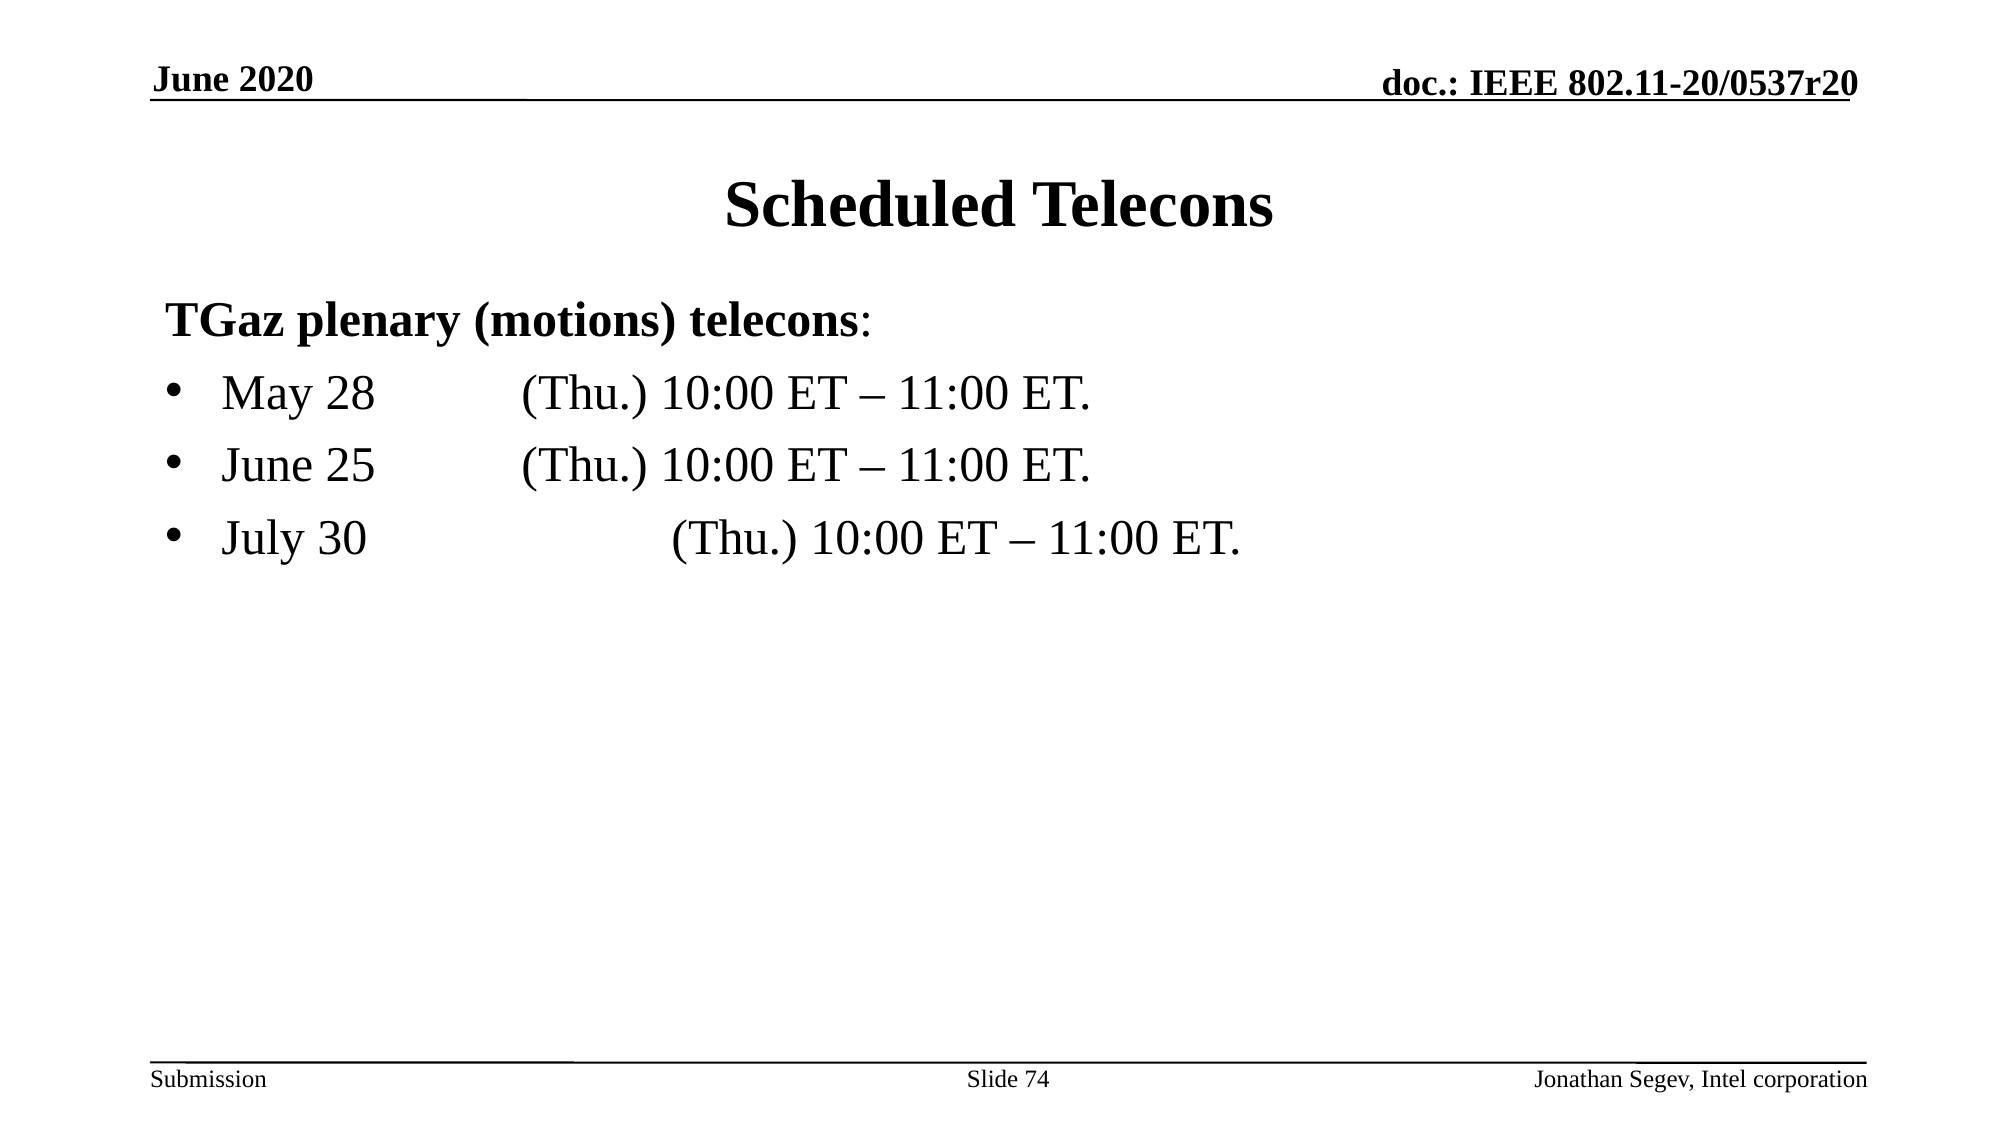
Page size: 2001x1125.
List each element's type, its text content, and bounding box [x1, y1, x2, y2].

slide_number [152, 54, 563, 100]
slide_number Slide 74 [950, 1061, 1067, 1123]
footer Jonathan Segev, Intel corporation [1171, 1061, 1869, 1093]
title Scheduled Telecons [149, 112, 1850, 278]
list TGaz plenary (motions) telecons: May 28 (Thu.) 10:00 ET – 11:00 ET. June 25 (Thu.) 10:00 ET – 11:00 ET. July 30 (Thu.) 10:00 ET – 11:00 ET. [149, 278, 1850, 670]
